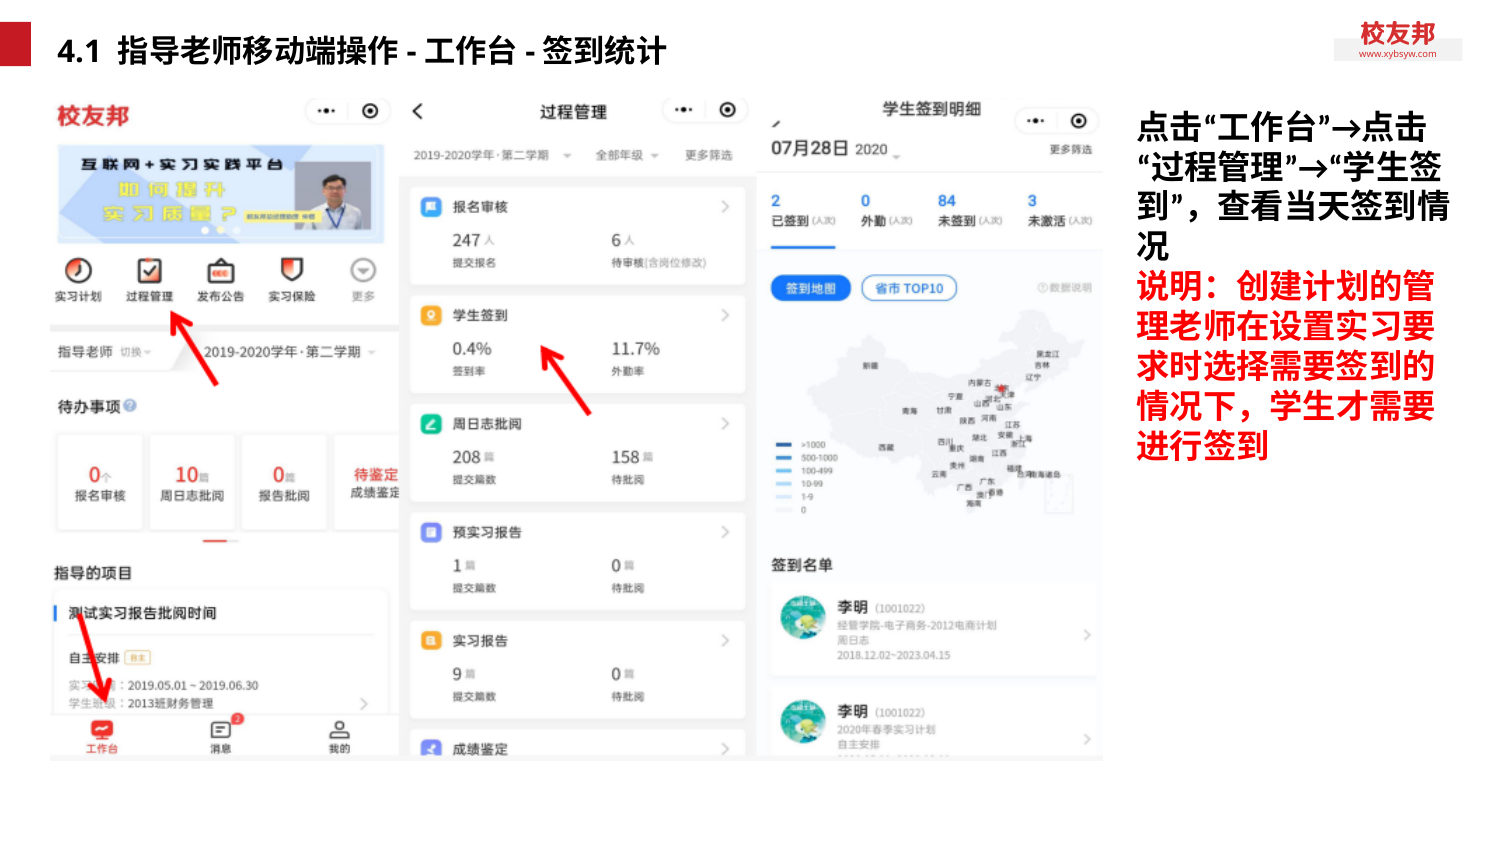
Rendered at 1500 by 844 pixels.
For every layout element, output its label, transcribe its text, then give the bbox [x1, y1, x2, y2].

text_box 点击“工作台”→点击“过程管理”→“学生签到”，查看当天签到情况 说明：创建计划的管理老师在设置实习要求时选择需要签到的情况下，学生才需要进行签到 [1121, 98, 1472, 473]
picture [1361, 21, 1435, 45]
title 4.1 指导老师移动端操作-工作台-签到统计 [42, 11, 939, 77]
picture [50, 98, 1103, 761]
